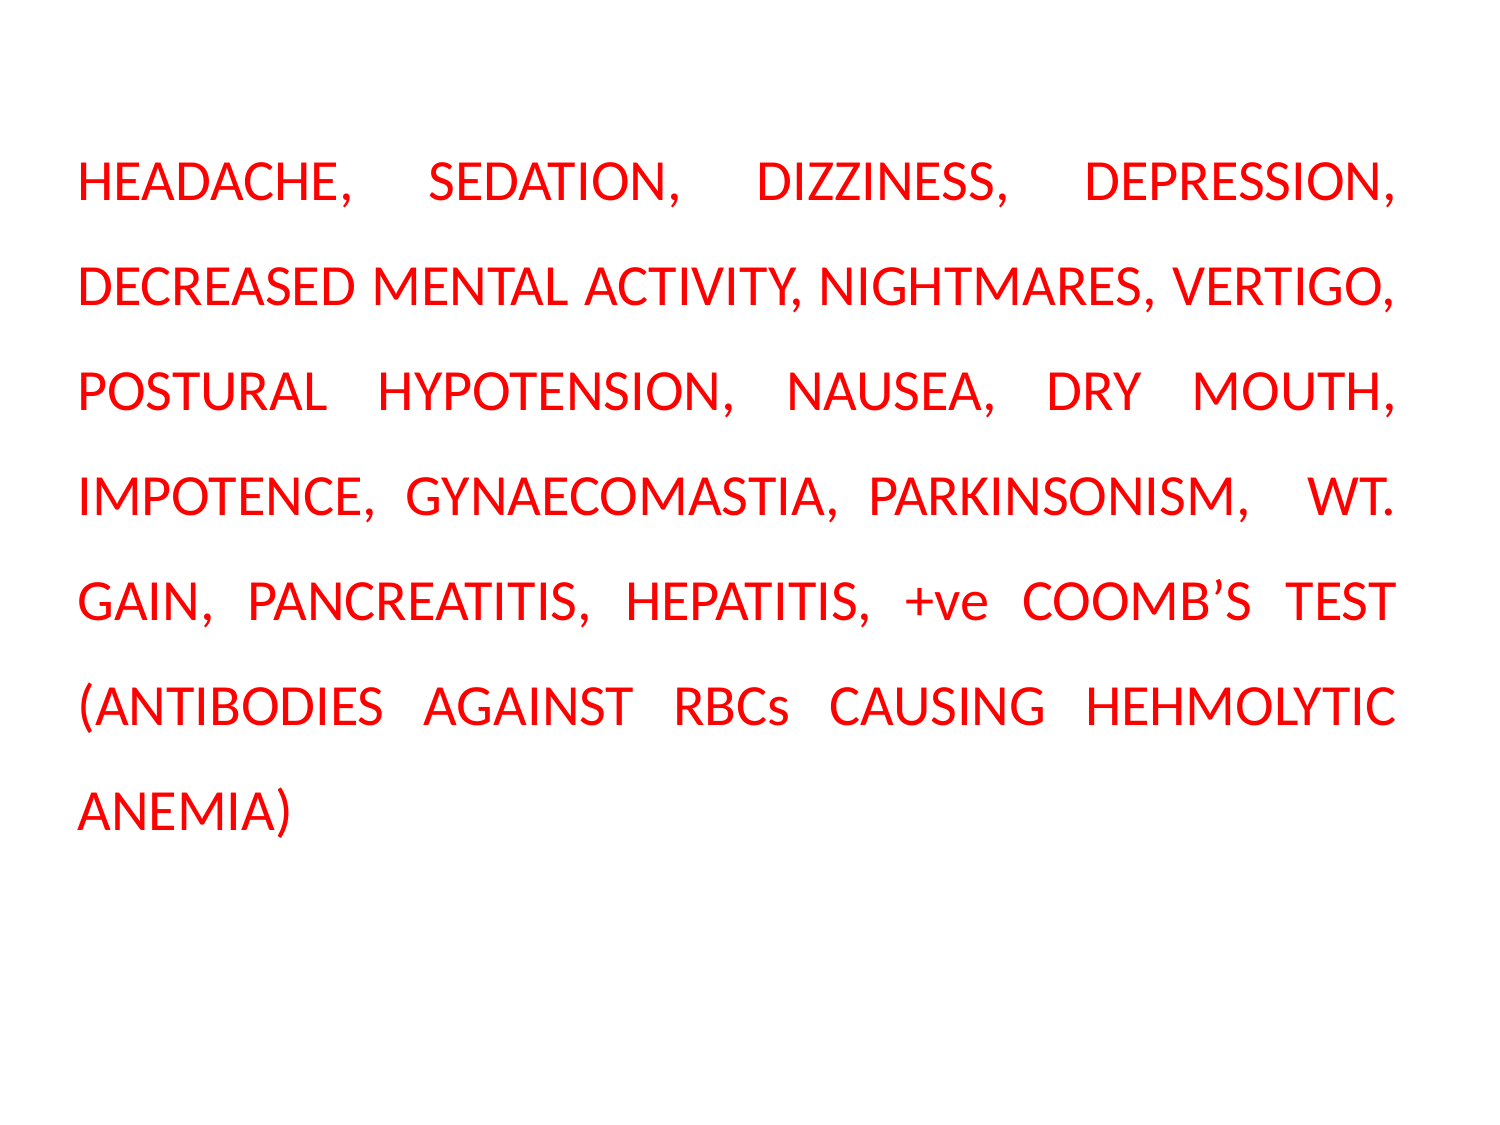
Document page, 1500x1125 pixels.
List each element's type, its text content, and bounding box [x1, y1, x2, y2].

list HEADACHE, SEDATION, DIZZINESS, DEPRESSION, DECREASED MENTAL ACTIVITY, NIGHTMARES, VERTIGO, POSTURAL HYPOTENSION, NAUSEA, DRY MOUTH, IMPOTENCE, GYNAECOMASTIA, PARKINSONISM, WT. GAIN, PANCREATITIS, HEPATITIS, +ve COOMB’S TEST (ANTIBODIES AGAINST RBCs CAUSING HEHMOLYTIC ANEMIA) [62, 99, 1413, 1005]
